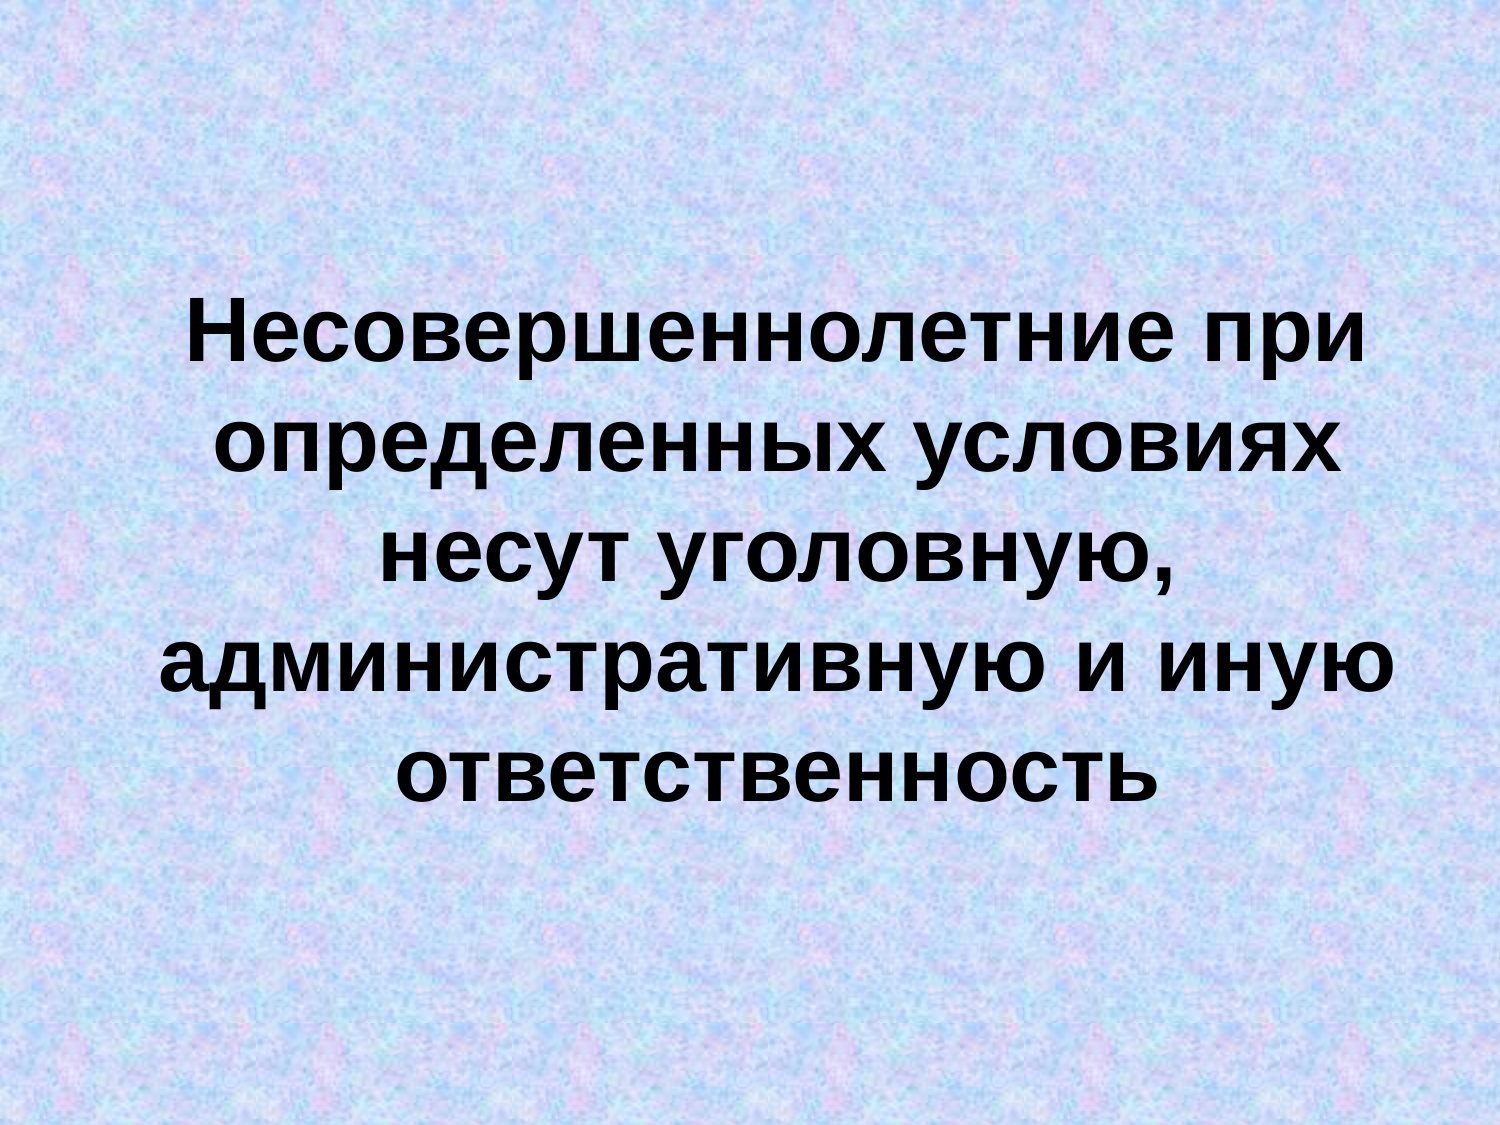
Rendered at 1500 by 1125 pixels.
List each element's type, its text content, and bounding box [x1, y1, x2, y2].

list Несовершеннолетние при определенных условиях несут уголовную, административную и иную ответственность [74, 262, 1426, 1006]
picture [0, 0, 1500, 1125]
